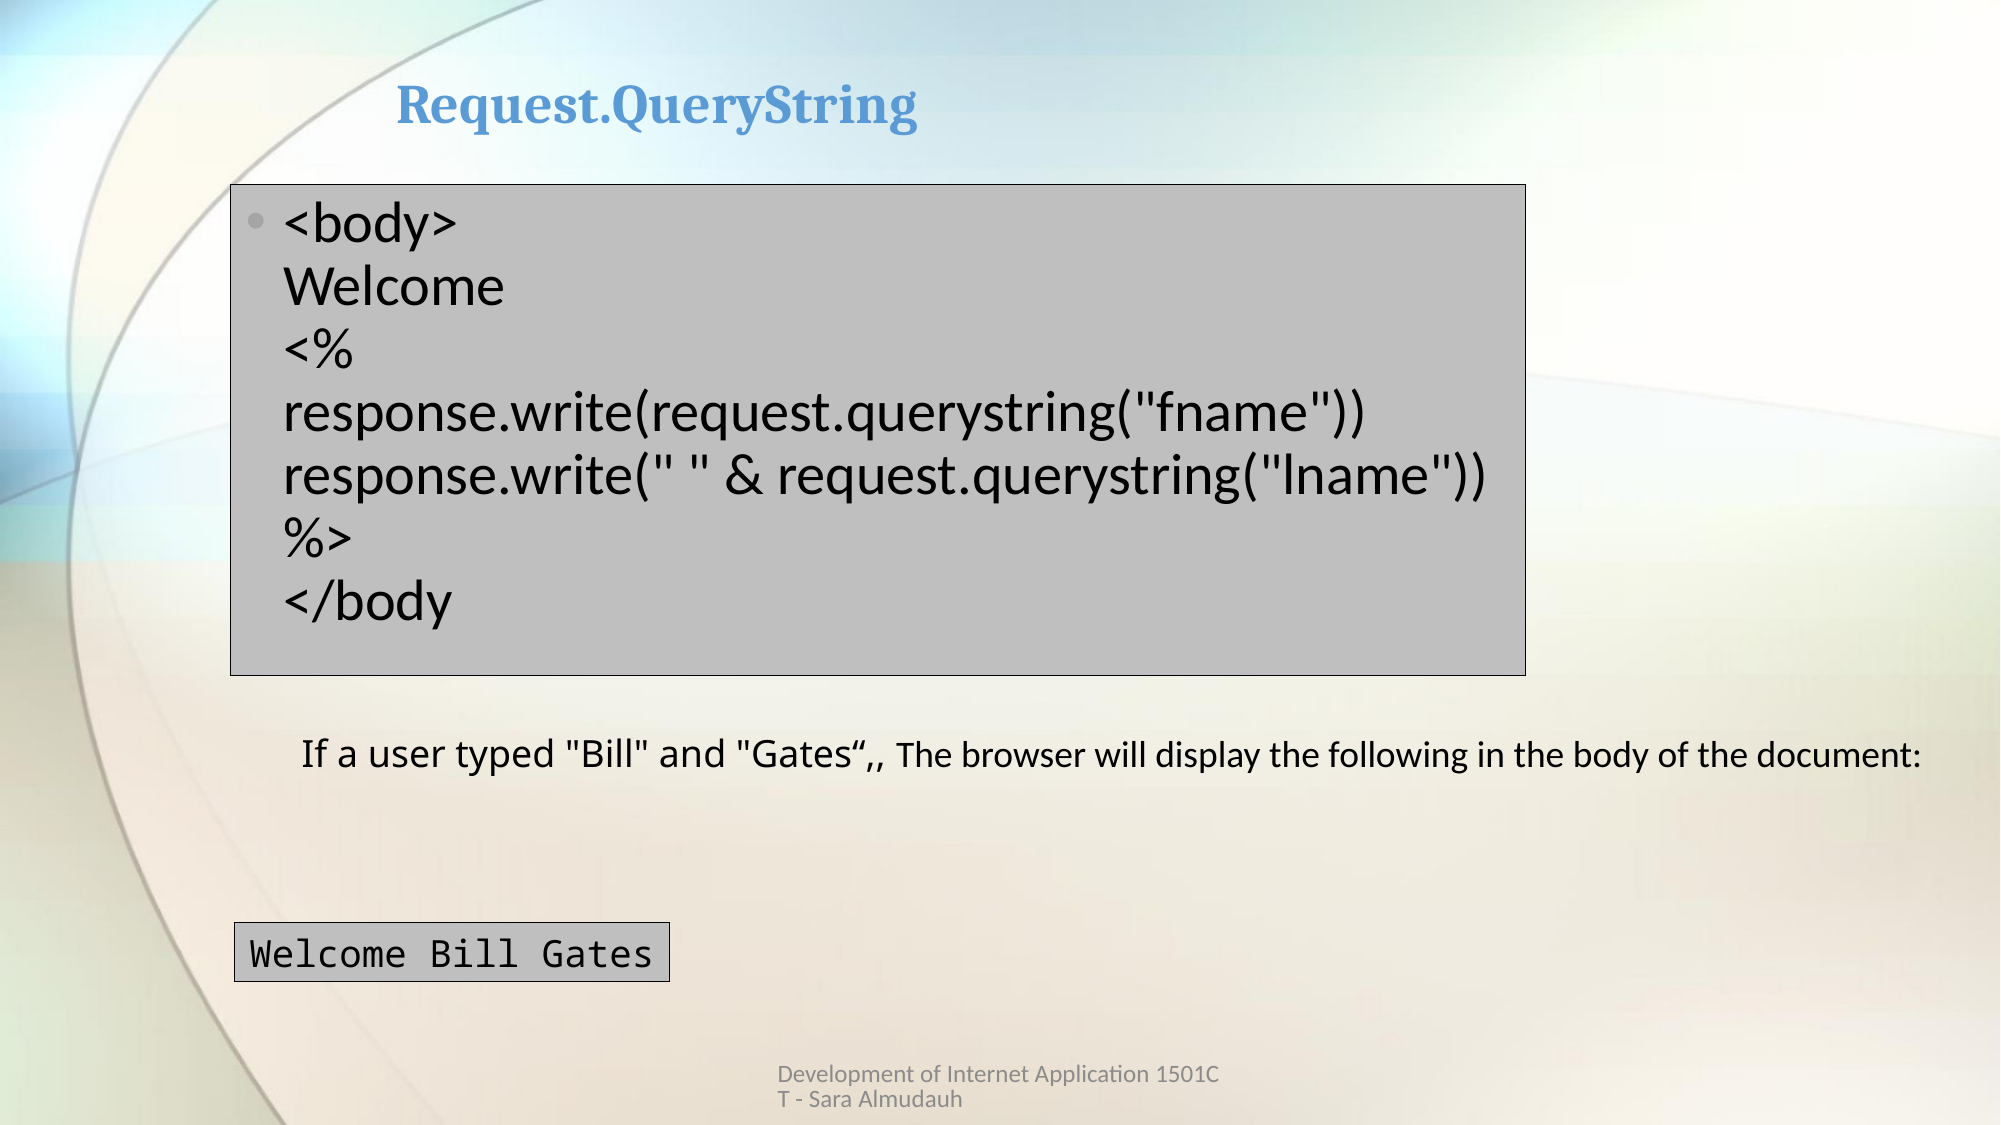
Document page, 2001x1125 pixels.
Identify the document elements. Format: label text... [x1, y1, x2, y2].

list <body> Welcome <% response.write(request.querystring("fname")) response.write(" " & request.querystring("lname")) %> </body [230, 184, 1526, 676]
title Request.QueryString [381, 59, 1863, 278]
footer Development of Internet Application 1501CT - Sara Almudauh [762, 1042, 1238, 1103]
text_box Welcome Bill Gates [234, 922, 670, 982]
text_box If a user typed "Bill" and "Gates“,, The browser will display the following in the body of the document: [286, 722, 1939, 783]
picture [0, 0, 2001, 1125]
